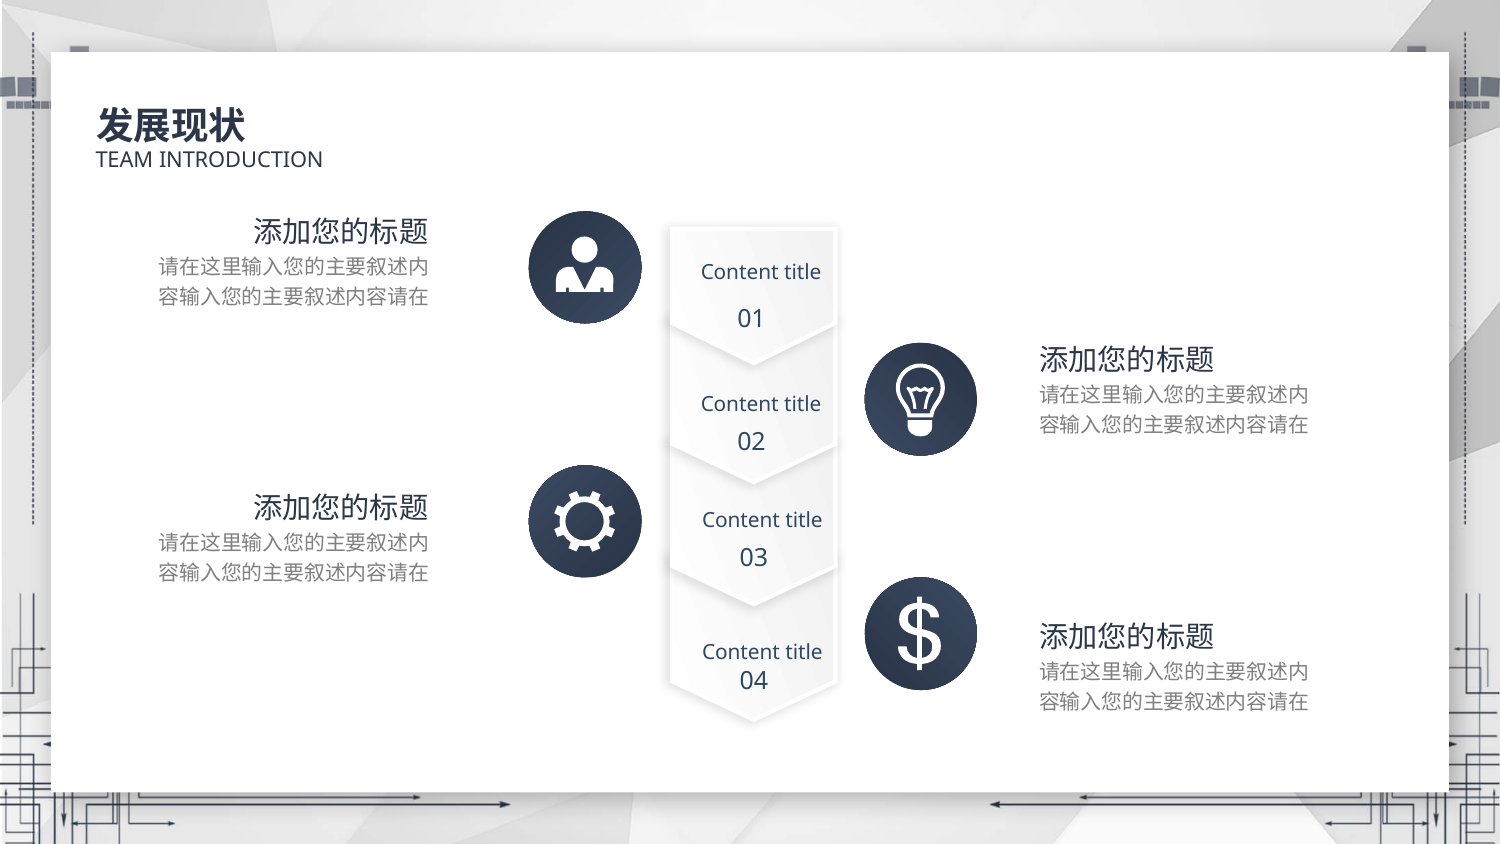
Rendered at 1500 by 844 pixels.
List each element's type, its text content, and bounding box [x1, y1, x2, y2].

text_box 添加您的标题 请在这里输入您的主要叙述内容输入您的主要叙述内容请在 [1024, 327, 1329, 444]
picture [0, 0, 1500, 844]
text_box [528, 211, 977, 720]
text_box 添加您的标题 请在这里输入您的主要叙述内容输入您的主要叙述内容请在 [139, 475, 444, 592]
text_box 添加您的标题 请在这里输入您的主要叙述内容输入您的主要叙述内容请在 [1024, 604, 1329, 721]
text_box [95, 90, 340, 177]
text_box 添加您的标题 请在这里输入您的主要叙述内容输入您的主要叙述内容请在 [139, 199, 444, 316]
